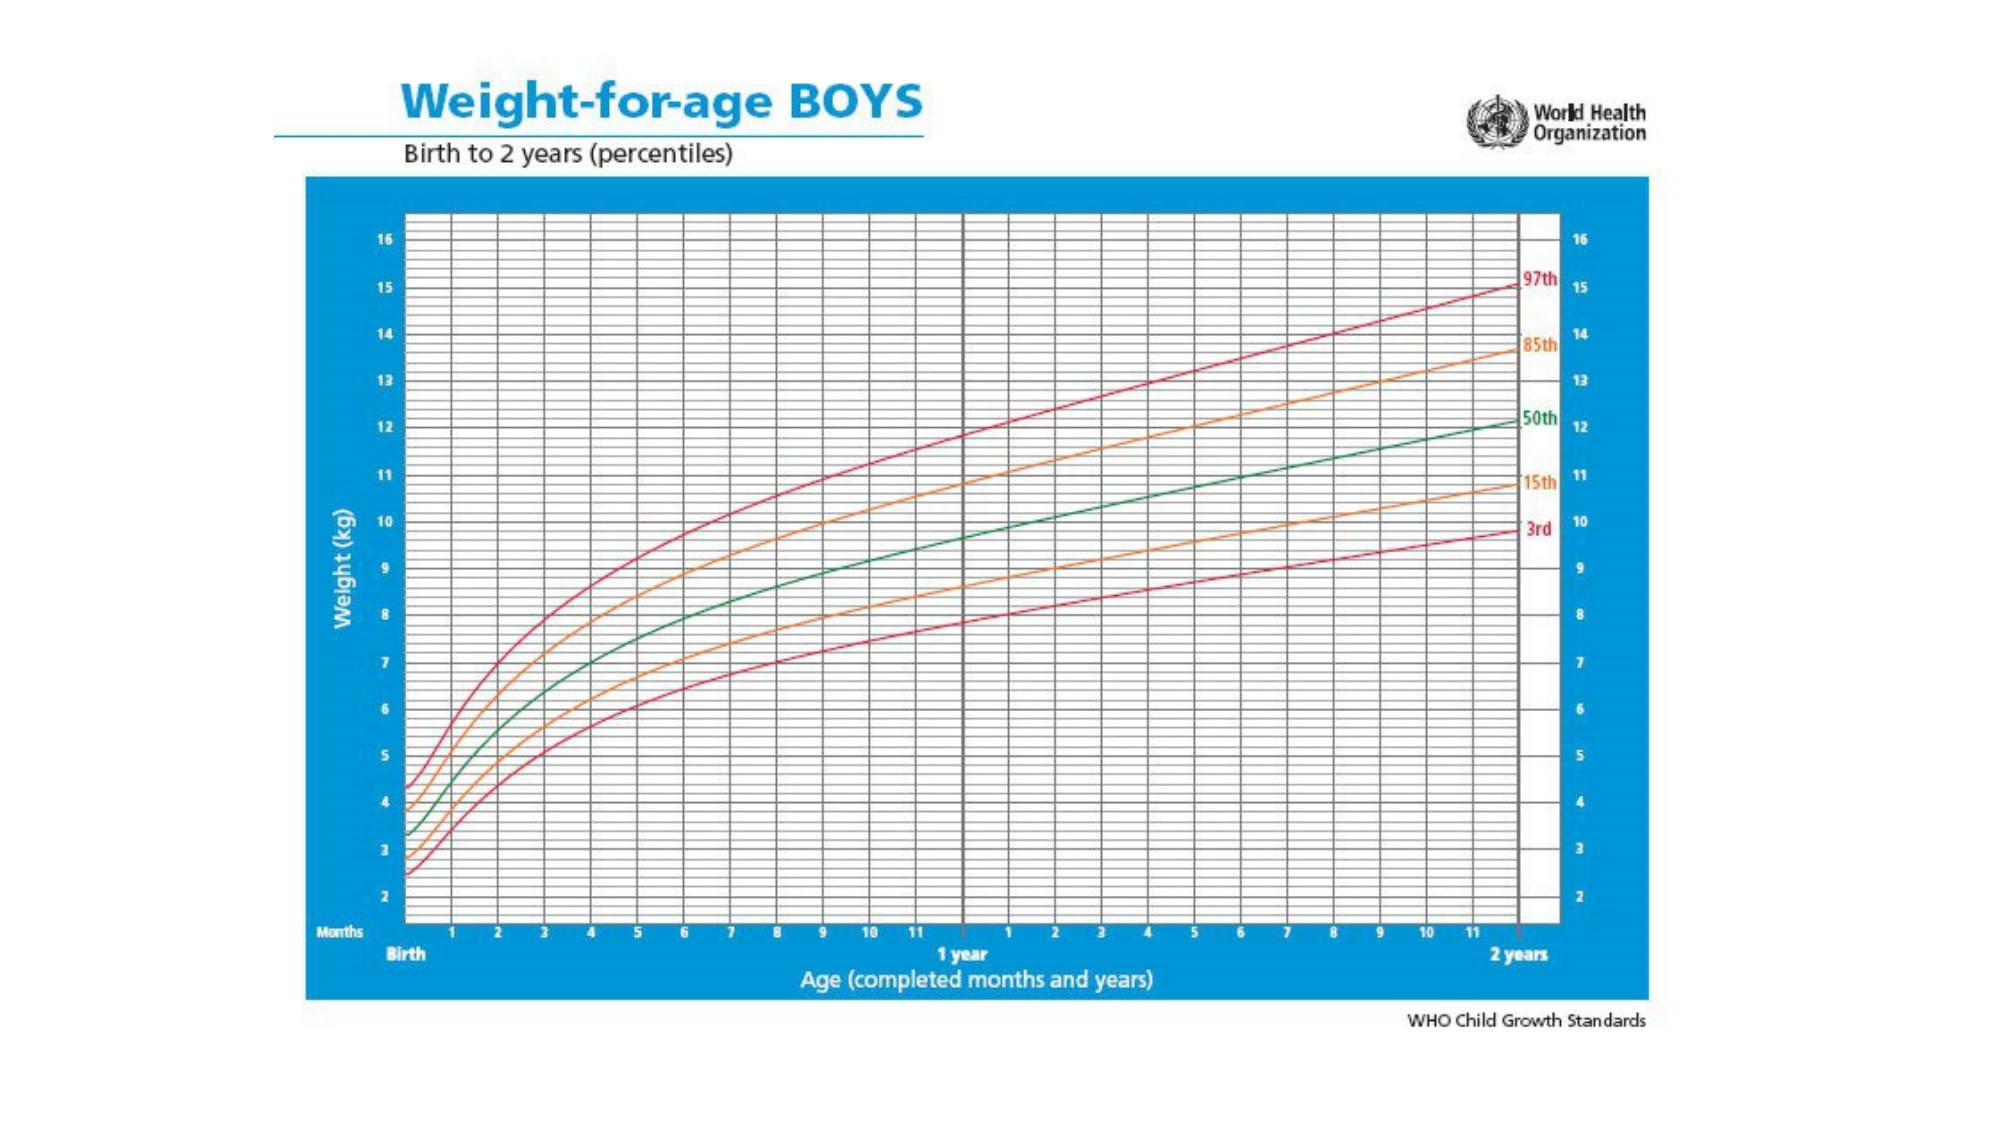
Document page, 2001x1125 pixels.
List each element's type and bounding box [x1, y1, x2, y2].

picture [274, 27, 1669, 1045]
